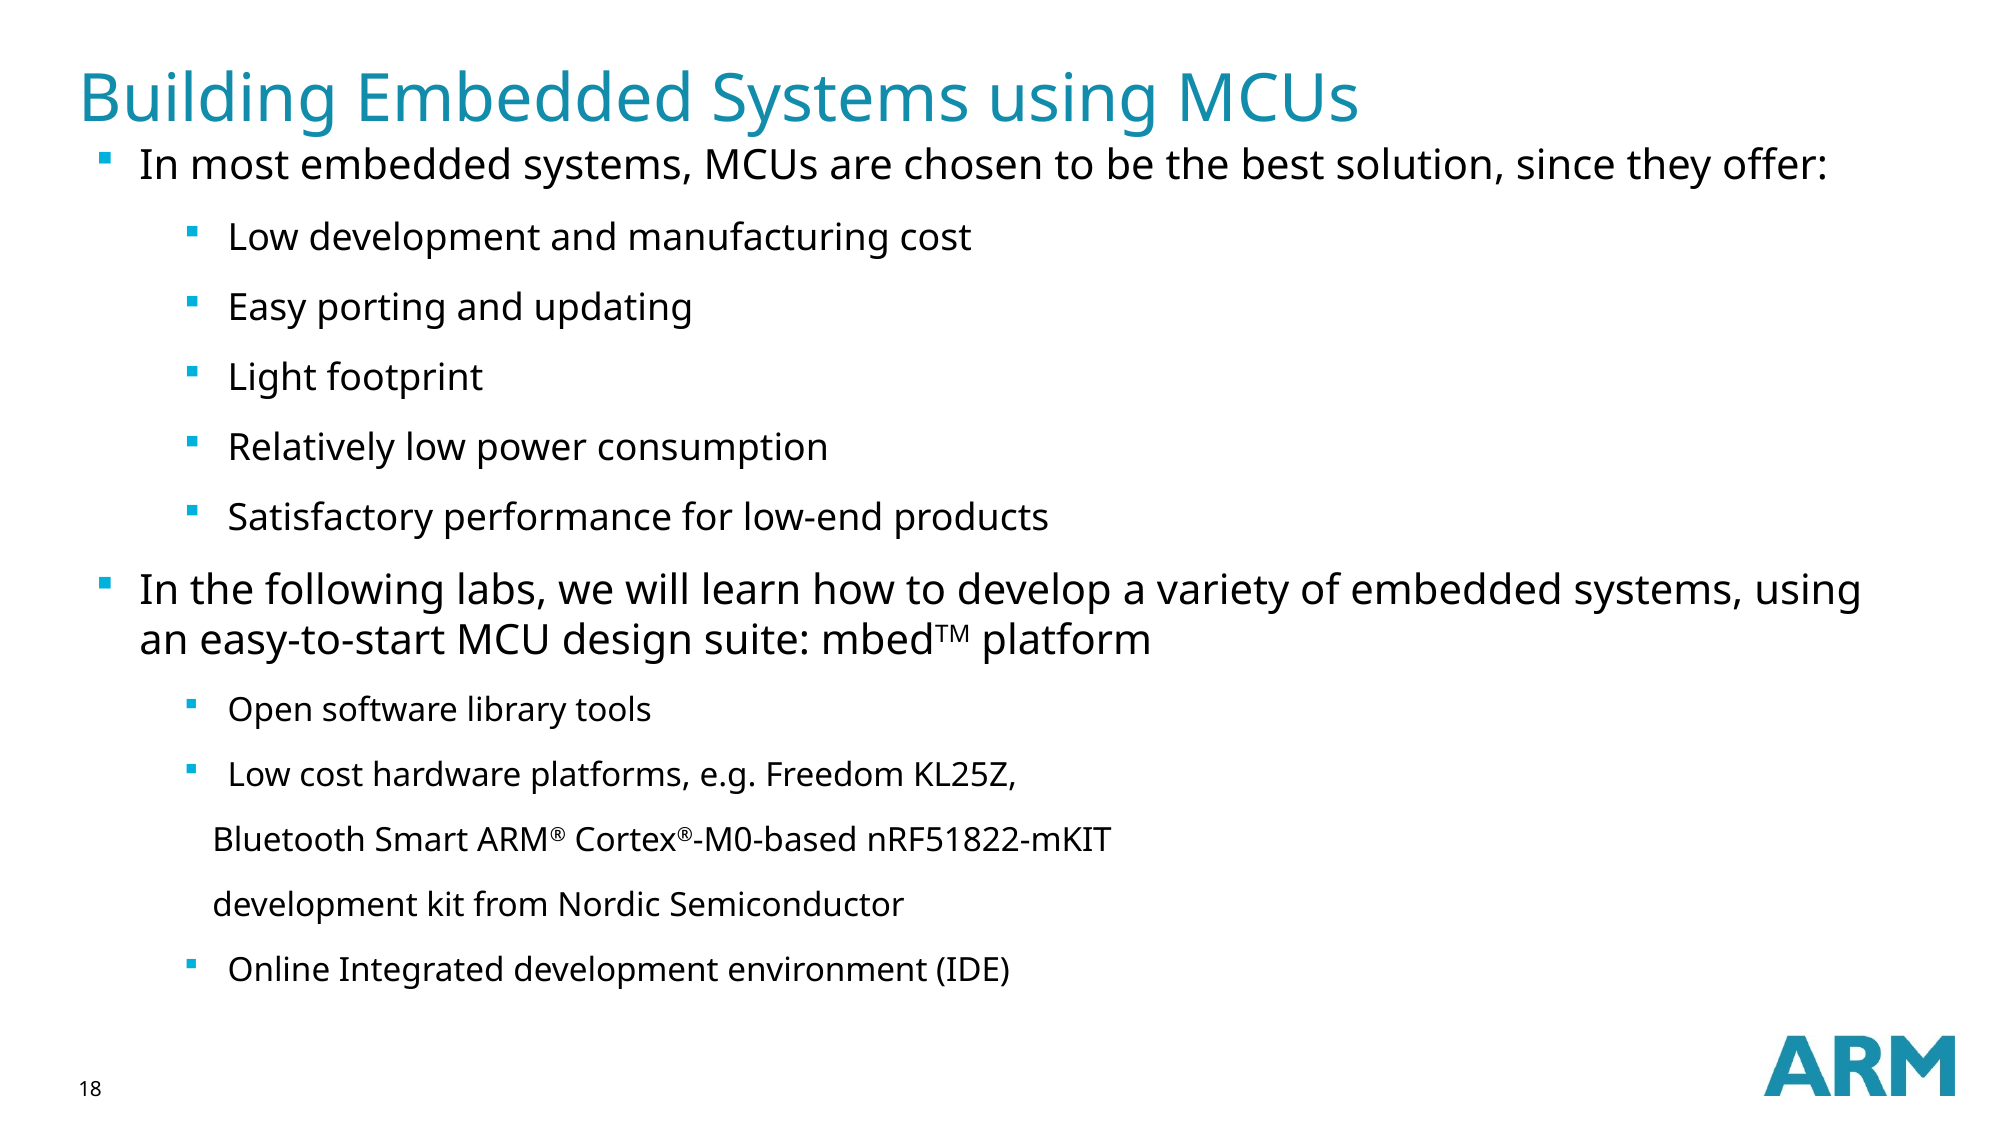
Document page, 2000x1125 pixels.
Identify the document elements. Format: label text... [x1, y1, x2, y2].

picture [1763, 1035, 1955, 1096]
list In most embedded systems, MCUs are chosen to be the best solution, since they offer: Low development and manufacturing cost Easy porting and updating Light footprint Relatively low power consumption Satisfactory performance for low-end products In the following labs, we will learn how to develop a variety of embedded systems, using an easy-to-start MCU design suite: mbedTM platform Open software library tools Low cost hardware platforms, e.g. Freedom KL25Z, Bluetooth Smart ARM® Cortex®-M0-based nRF51822-mKIT development kit from Nordic Semiconductor Online Integrated development environment (IDE) [95, 138, 1921, 1063]
title Building Embedded Systems using MCUs [78, 55, 1910, 150]
